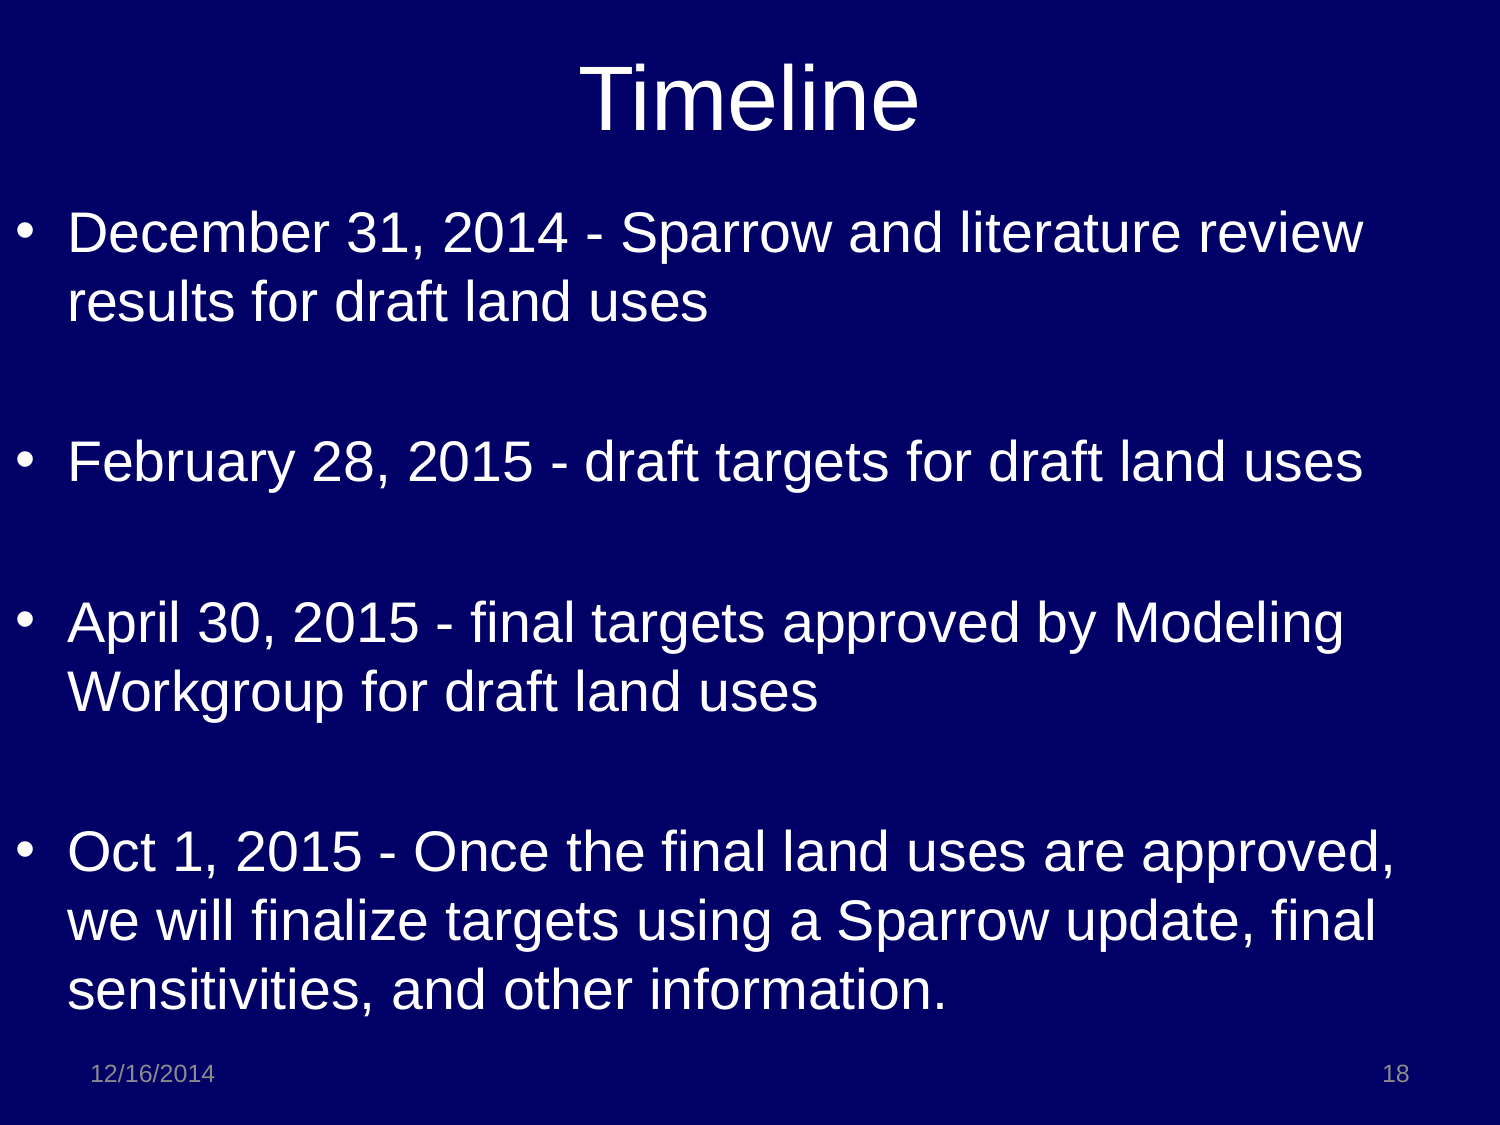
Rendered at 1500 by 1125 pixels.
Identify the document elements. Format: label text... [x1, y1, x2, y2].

slide_number 18 [1074, 1042, 1425, 1103]
title Timeline [0, 0, 1500, 187]
list December 31, 2014 - Sparrow and literature review results for draft land uses February 28, 2015 - draft targets for draft land uses April 30, 2015 - final targets approved by Modeling Workgroup for draft land uses Oct 1, 2015 - Once the final land uses are approved, we will finalize targets using a Sparrow update, final sensitivities, and other information. [0, 187, 1500, 1038]
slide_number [75, 1042, 425, 1103]
